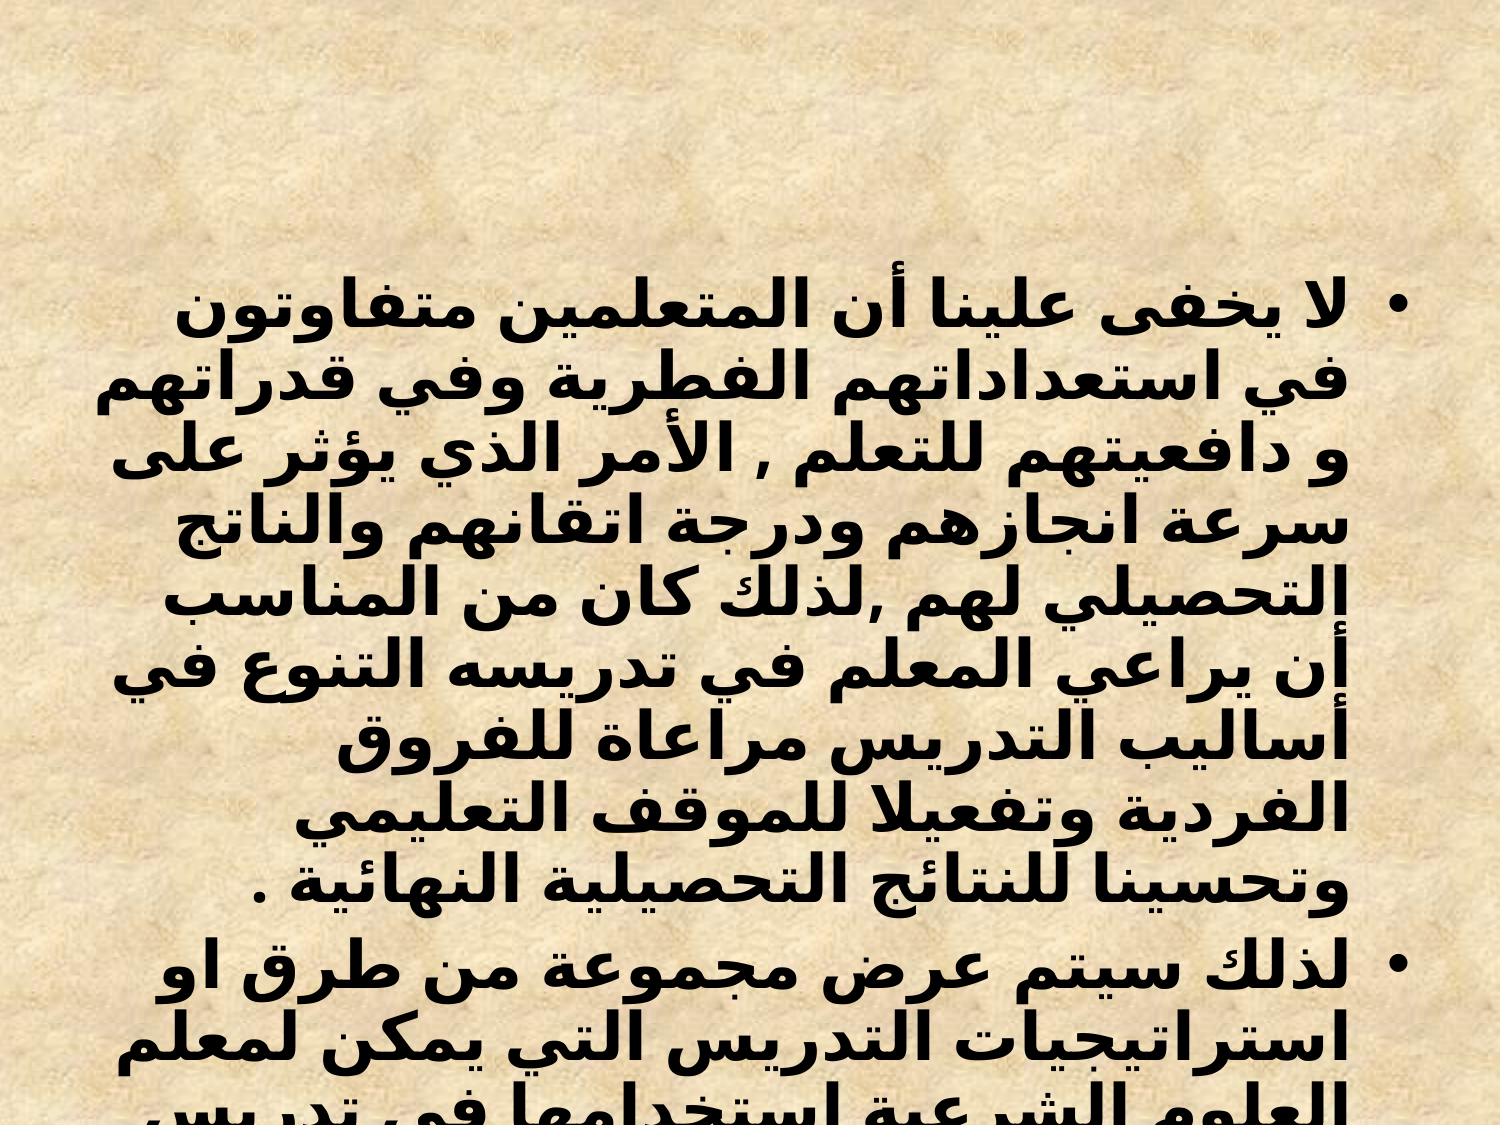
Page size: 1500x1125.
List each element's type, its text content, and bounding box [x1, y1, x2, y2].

list لا يخفى علينا أن المتعلمين متفاوتون في استعداداتهم الفطرية وفي قدراتهم و دافعيتهم للتعلم , الأمر الذي يؤثر على سرعة انجازهم ودرجة اتقانهم والناتج التحصيلي لهم ,لذلك كان من المناسب أن يراعي المعلم في تدريسه التنوع في أساليب التدريس مراعاة للفروق الفردية وتفعيلا للموقف التعليمي وتحسينا للنتائج التحصيلية النهائية . لذلك سيتم عرض مجموعة من طرق او استراتيجيات التدريس التي يمكن لمعلم العلوم الشرعية استخدامها في تدريس فروع العلوم الشرعية : [75, 262, 1425, 1005]
picture [0, 0, 1500, 1125]
